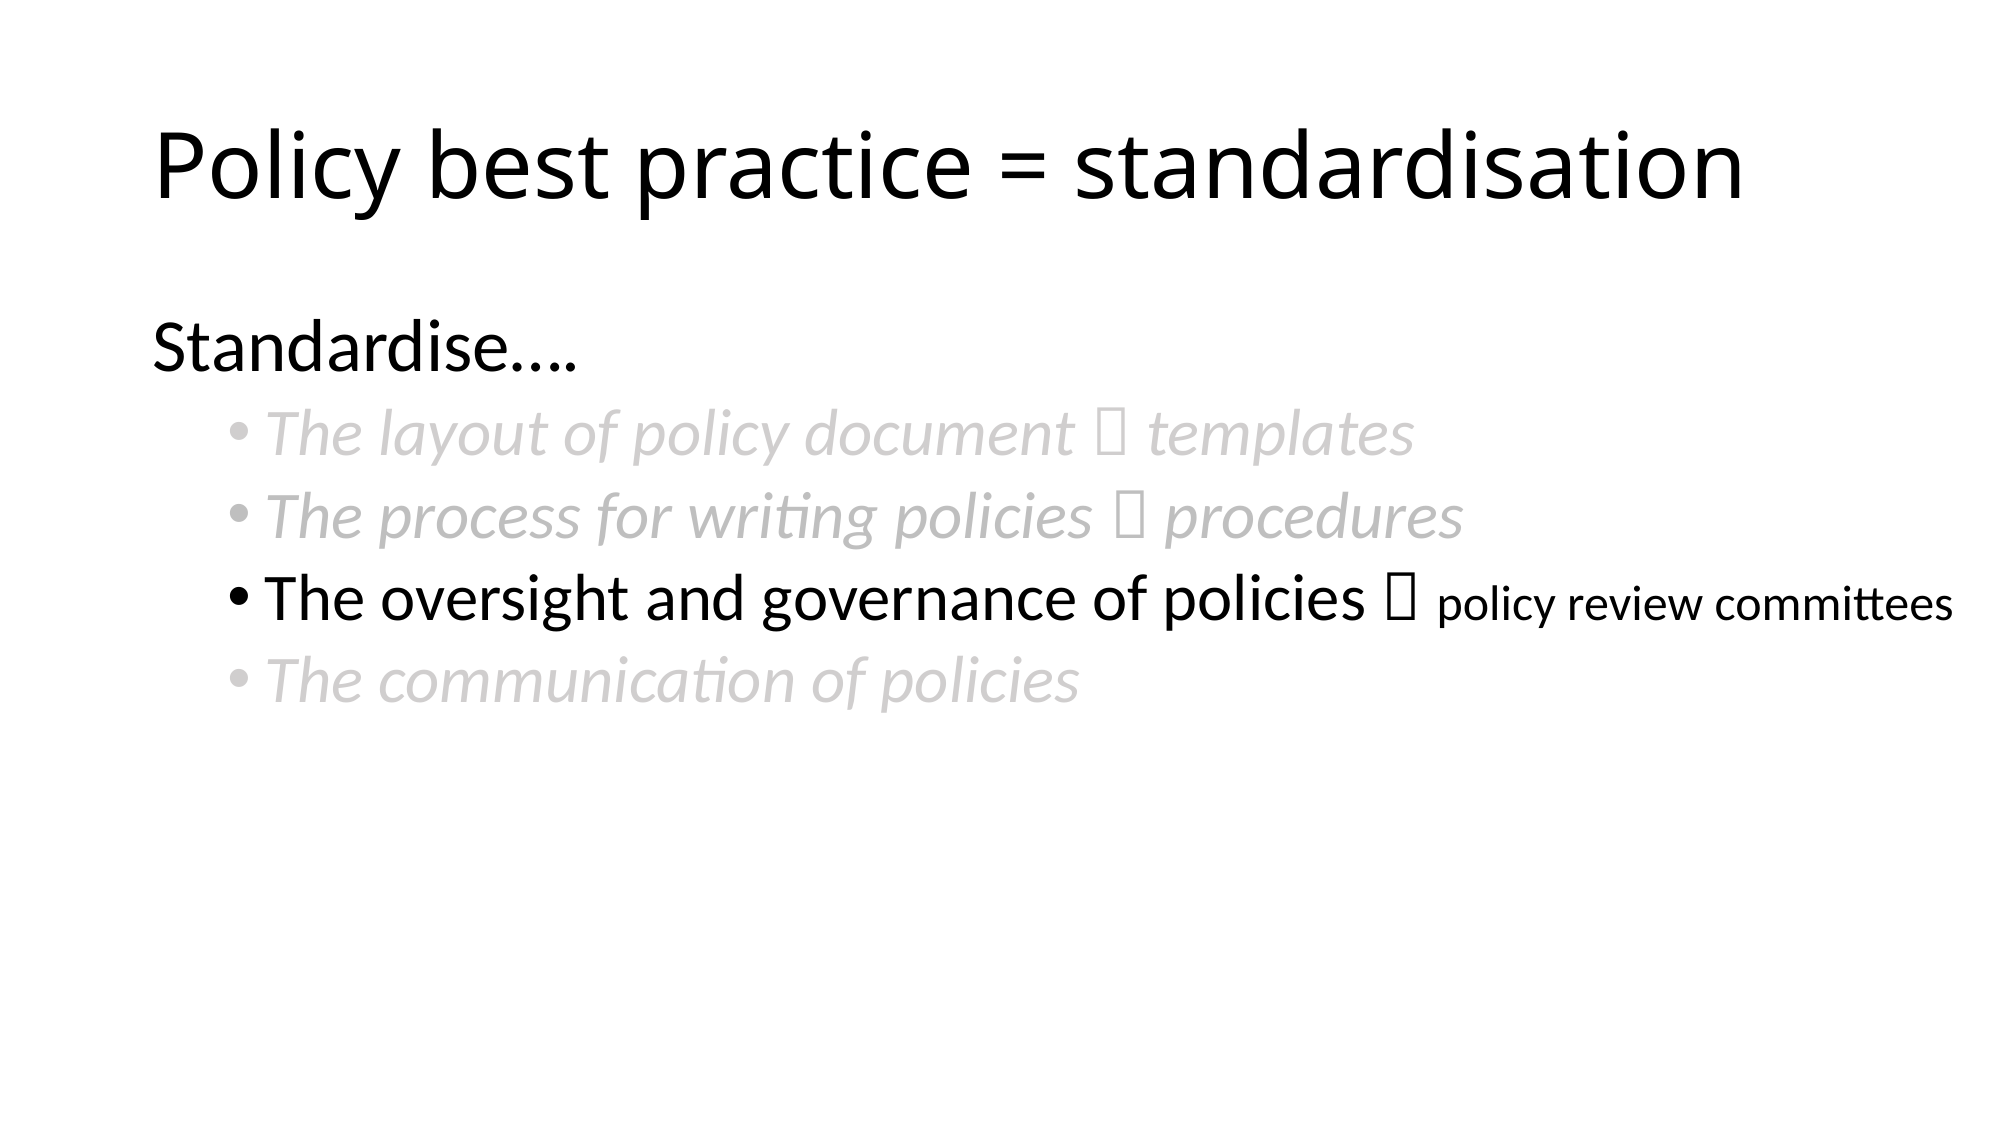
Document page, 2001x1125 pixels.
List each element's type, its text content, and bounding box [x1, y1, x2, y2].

title Policy best practice = standardisation [137, 59, 1863, 278]
list Standardise…. The layout of policy document  templates The process for writing policies  procedures The oversight and governance of policies  policy review committees The communication of policies [137, 299, 2000, 1014]
